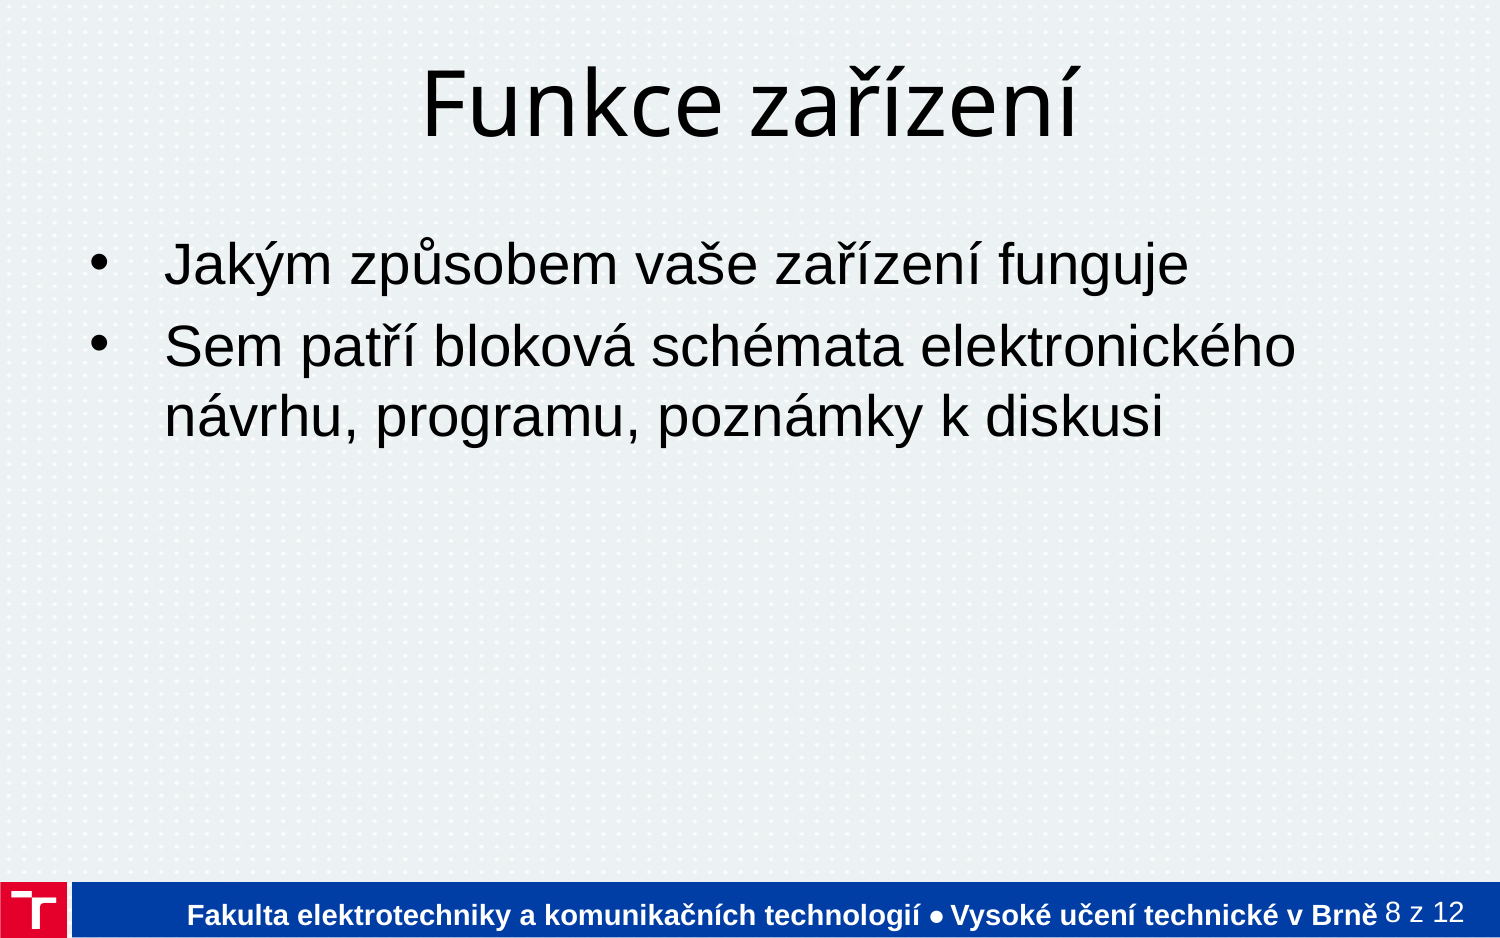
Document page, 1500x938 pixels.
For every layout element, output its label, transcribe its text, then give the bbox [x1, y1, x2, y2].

title Funkce zařízení [75, 37, 1425, 194]
picture [0, 0, 1500, 938]
list Jakým způsobem vaše zařízení funguje Sem patří bloková schémata elektronického návrhu, programu, poznámky k diskusi [75, 218, 1425, 838]
